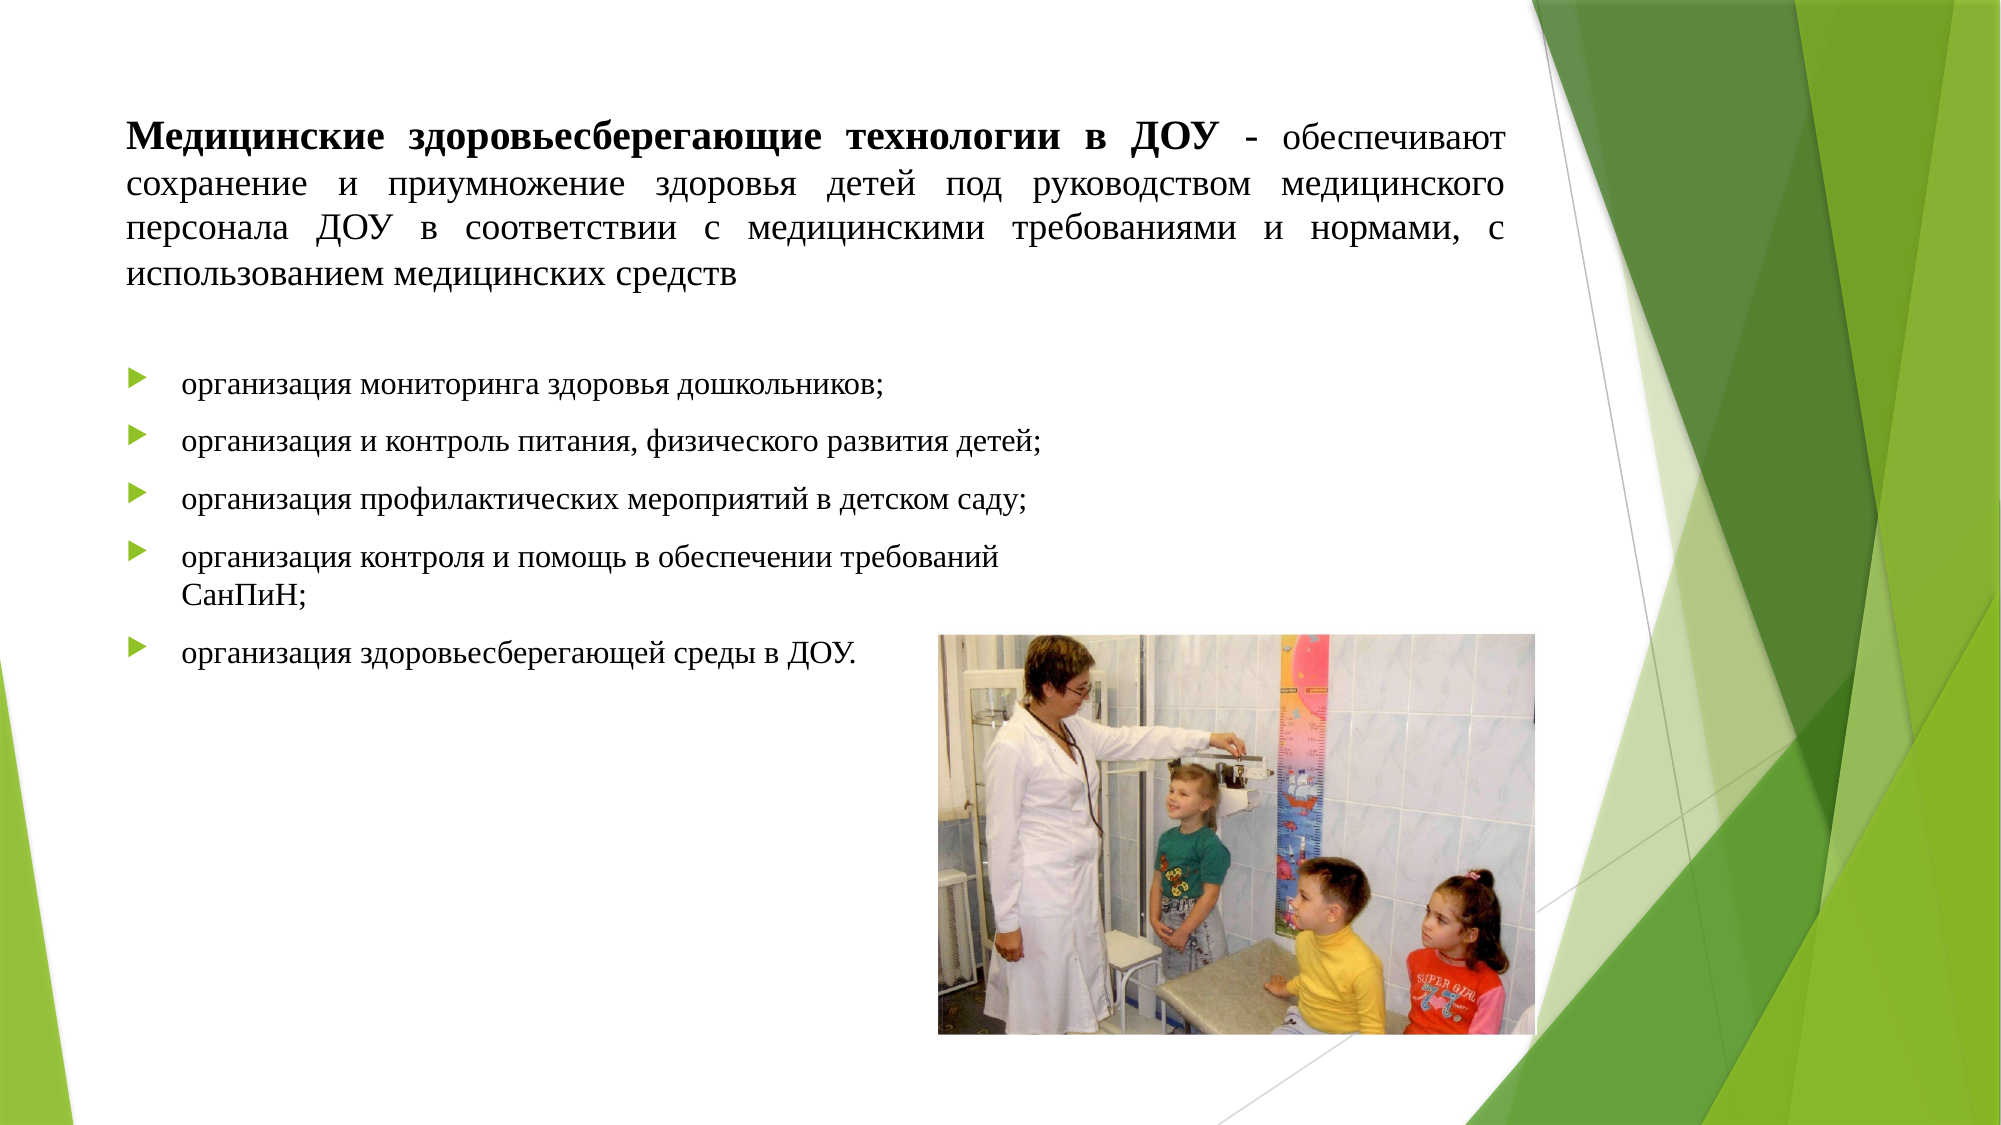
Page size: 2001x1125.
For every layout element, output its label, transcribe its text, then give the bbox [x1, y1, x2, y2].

title Медицинские здоровьесберегающие технологии в ДОУ - обеспечивают сохранение и приумножение здоровья детей под руководством медицинского персонала ДОУ в соответствии с медицинскими требованиями и нормами, с использованием медицинских средств [111, 99, 1522, 317]
list организация мониторинга здоровья дошкольников; организация и контроль питания, физического развития детей; организация профилактических мероприятий в детском саду; организация контроля и помощь в обеспечении требований СанПиН; организация здоровьесберегающей среды в ДОУ. [111, 354, 1063, 724]
picture [938, 630, 1537, 1035]
